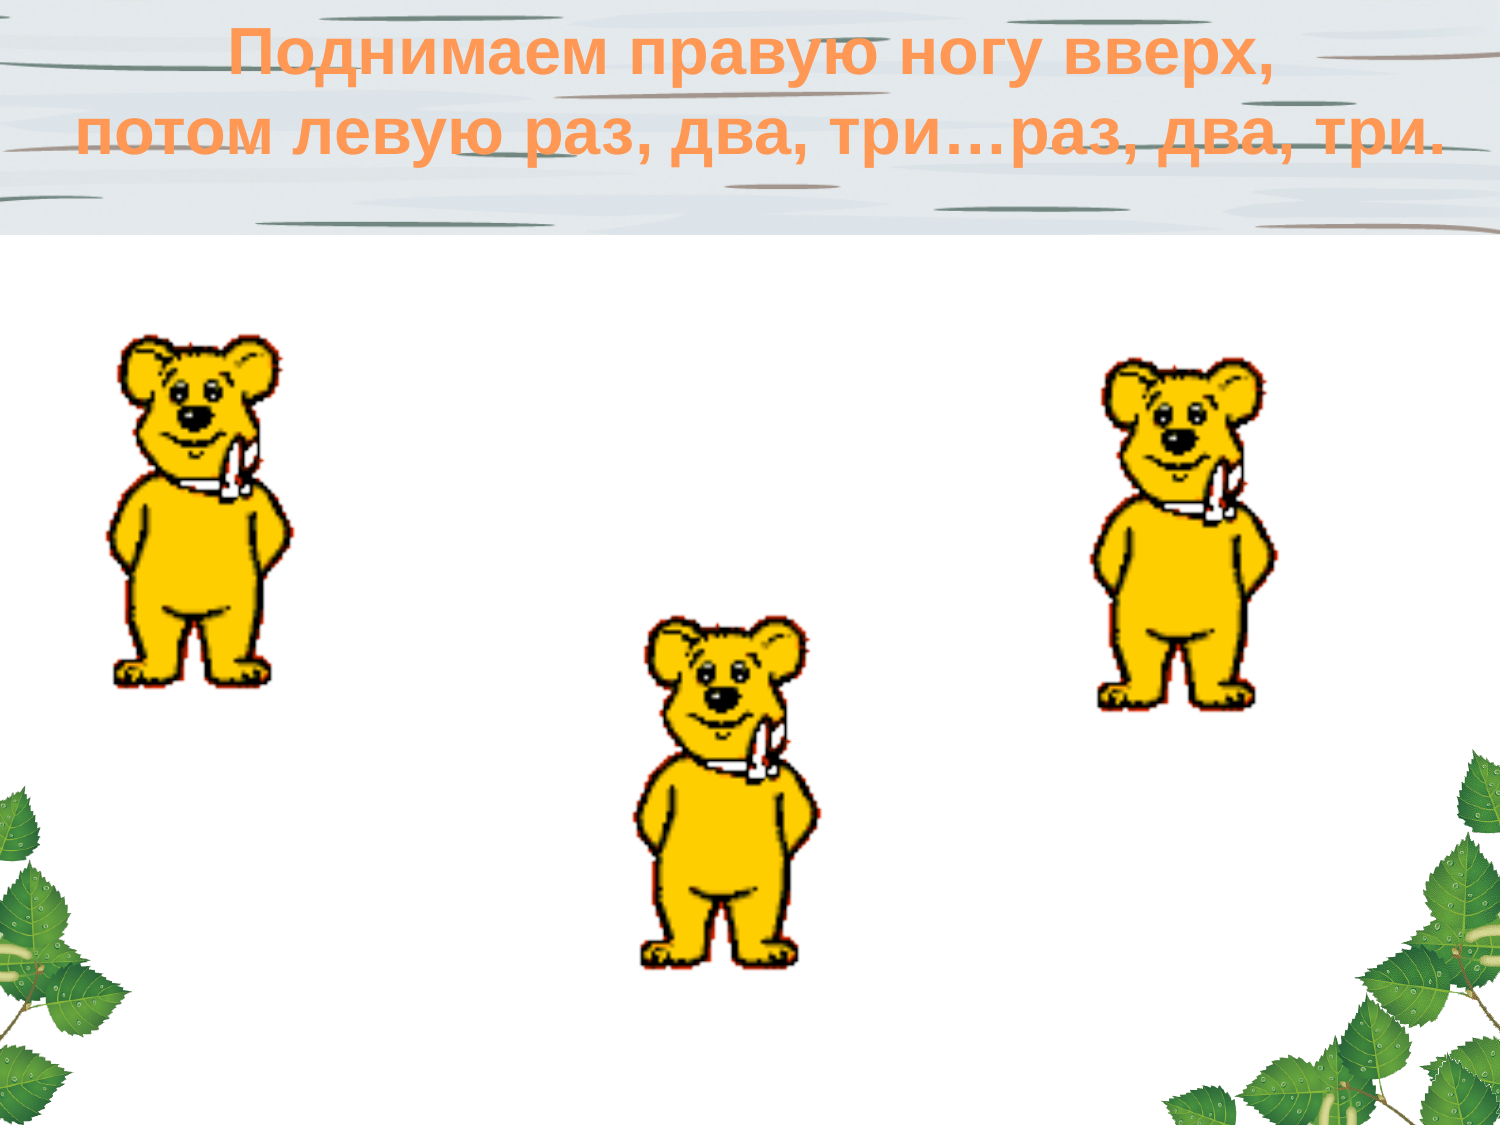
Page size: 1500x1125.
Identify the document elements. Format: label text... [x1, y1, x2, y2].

picture [1019, 351, 1329, 722]
picture [0, 0, 1500, 235]
picture [34, 327, 345, 698]
text_box Поднимаем правую ногу вверх, потом левую раз, два, три…раз, два, три. [40, 0, 1464, 175]
picture [1160, 749, 1500, 1125]
picture [0, 785, 132, 1125]
picture [562, 609, 872, 980]
